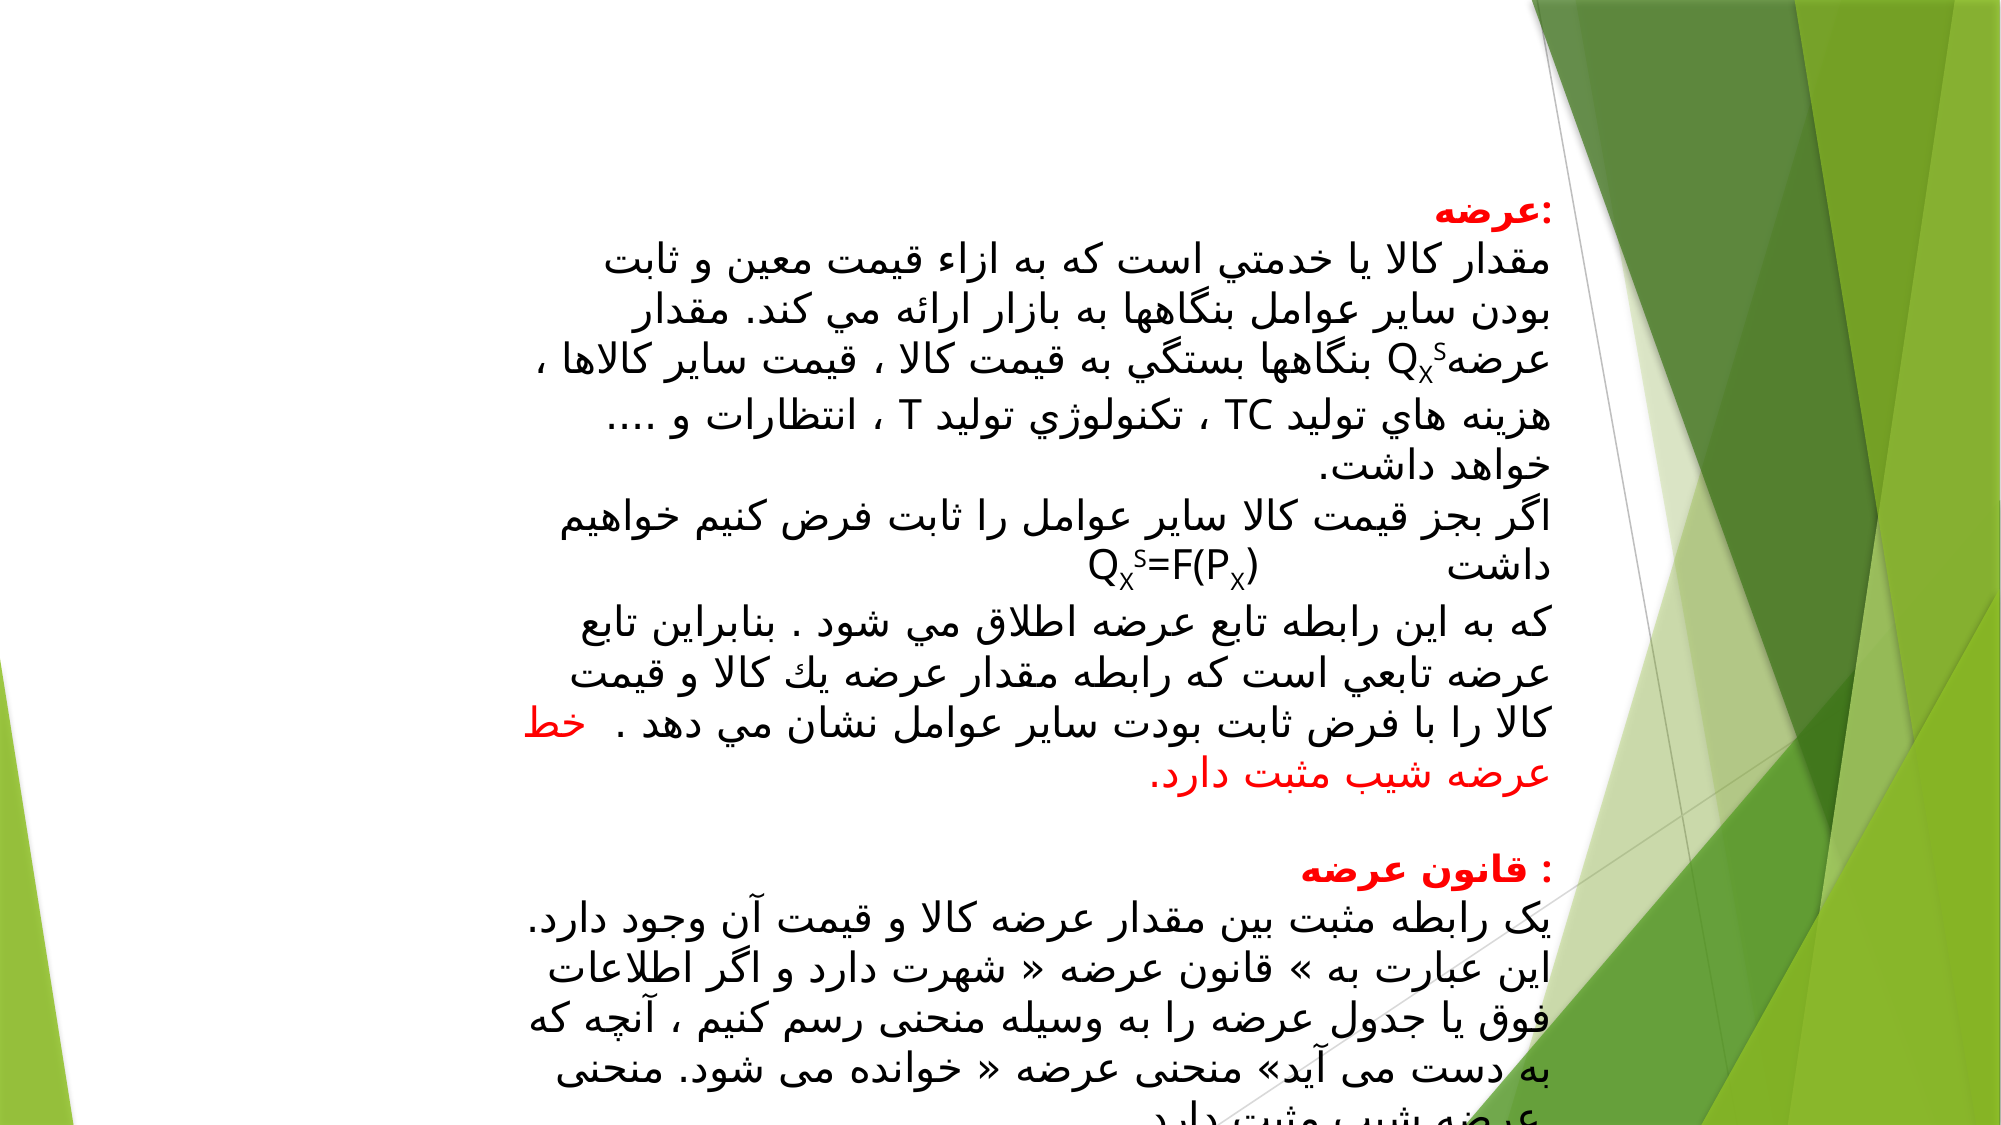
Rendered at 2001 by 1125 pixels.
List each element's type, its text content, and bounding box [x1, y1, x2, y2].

text_box عرضه: مقدار كالا يا خدمتي است كه به ازاء قيمت معين و ثابت بودن ساير عوامل بنگاهها به بازار ارائه مي كند. مقدار عرضهQXS بنگاهها بستگي به قيمت كالا ، قيمت ساير كالاها ، هزينه هاي توليد TC ، تكنولوژي توليد T ، انتظارات و .... خواهد داشت. اگر بجز قيمت كالا ساير عوامل را ثابت فرض كنيم خواهيم داشت (QXS=F(PX كه به اين رابطه تابع عرضه اطلاق مي شود . بنابراين تابع عرضه تابعي است كه رابطه مقدار عرضه يك كالا و قيمت كالا را با فرض ثابت بودت ساير عوامل نشان مي دهد . خط عرضه شیب مثبت دارد. قانون عرضه : يک رابطه مثبت بين مقدار عرضه کالا و قيمت آن وجود دارد. اين عبارت به » قانون عرضه « شهرت دارد و اگر اطلاعات فوق يا جدول عرضه را به وسيله منحنی رسم کنيم ، آنچه که به دست می آيد» منحنی عرضه « خوانده می شود. منحنی عرضه شيب مثبت دارد. [500, 179, 1568, 1125]
